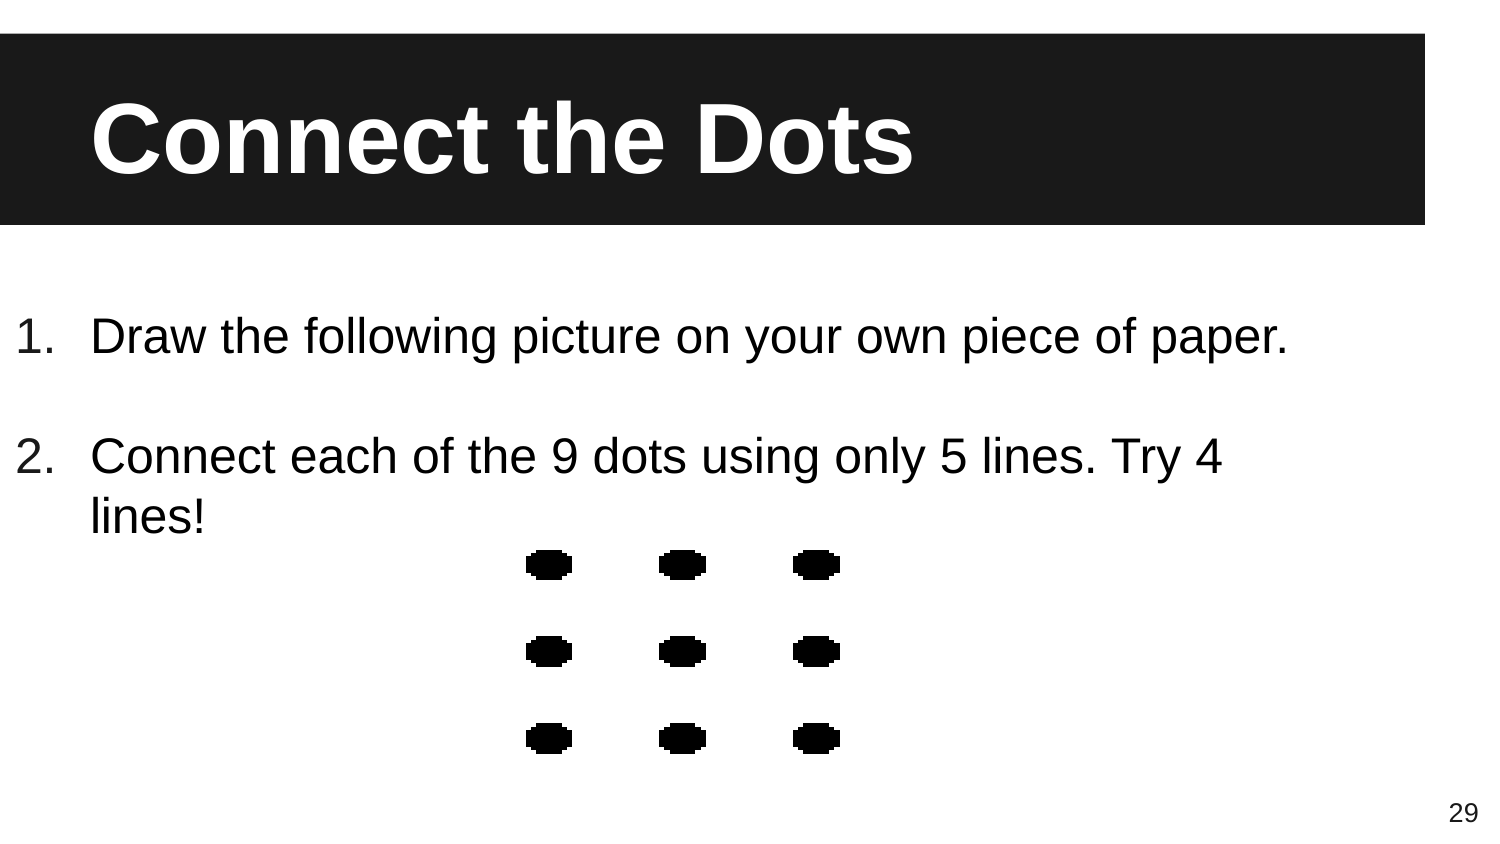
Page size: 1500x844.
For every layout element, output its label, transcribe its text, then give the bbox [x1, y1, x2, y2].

title Connect the Dots [75, 60, 1425, 209]
slide_number 29 [1403, 779, 1494, 844]
text_box Draw the following picture on your own piece of paper. Connect each of the 9 dots using only 5 lines. Try 4 lines! [0, 287, 1366, 559]
picture [526, 550, 840, 754]
